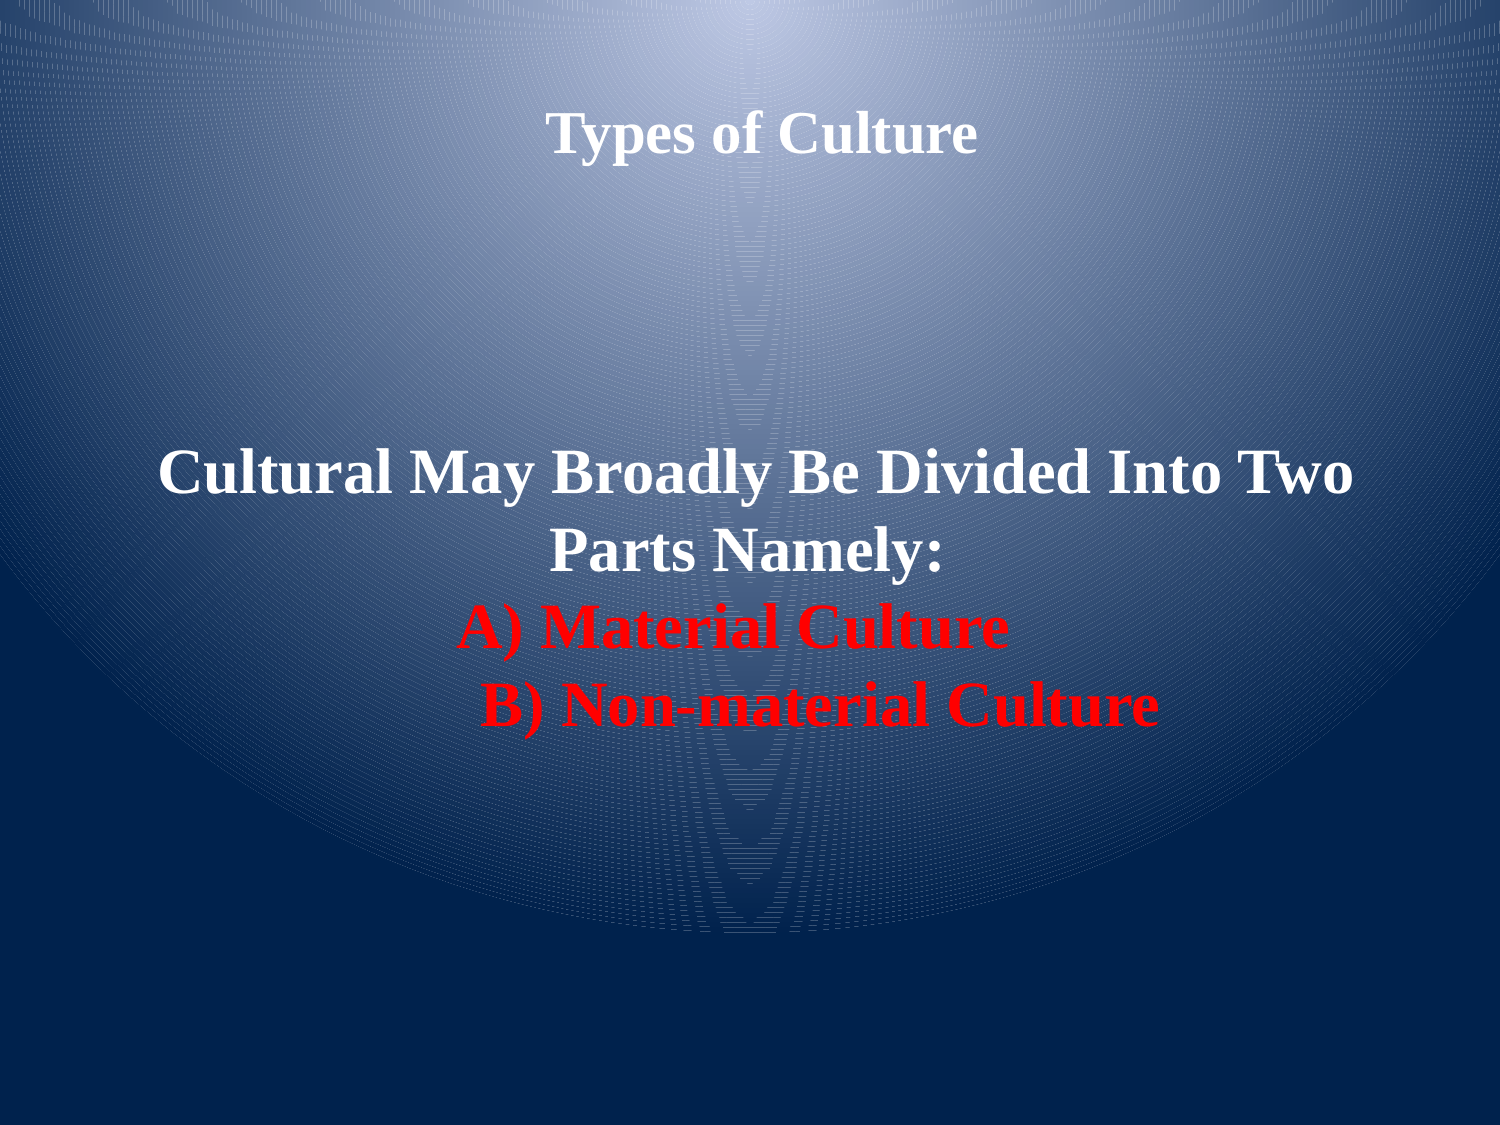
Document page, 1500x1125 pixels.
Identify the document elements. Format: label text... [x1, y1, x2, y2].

title Cultural May Broadly Be Divided Into Two Parts Namely: A) Material Culture B) Non-material Culture [118, 112, 1394, 1125]
list Types of Culture [125, 24, 1400, 175]
